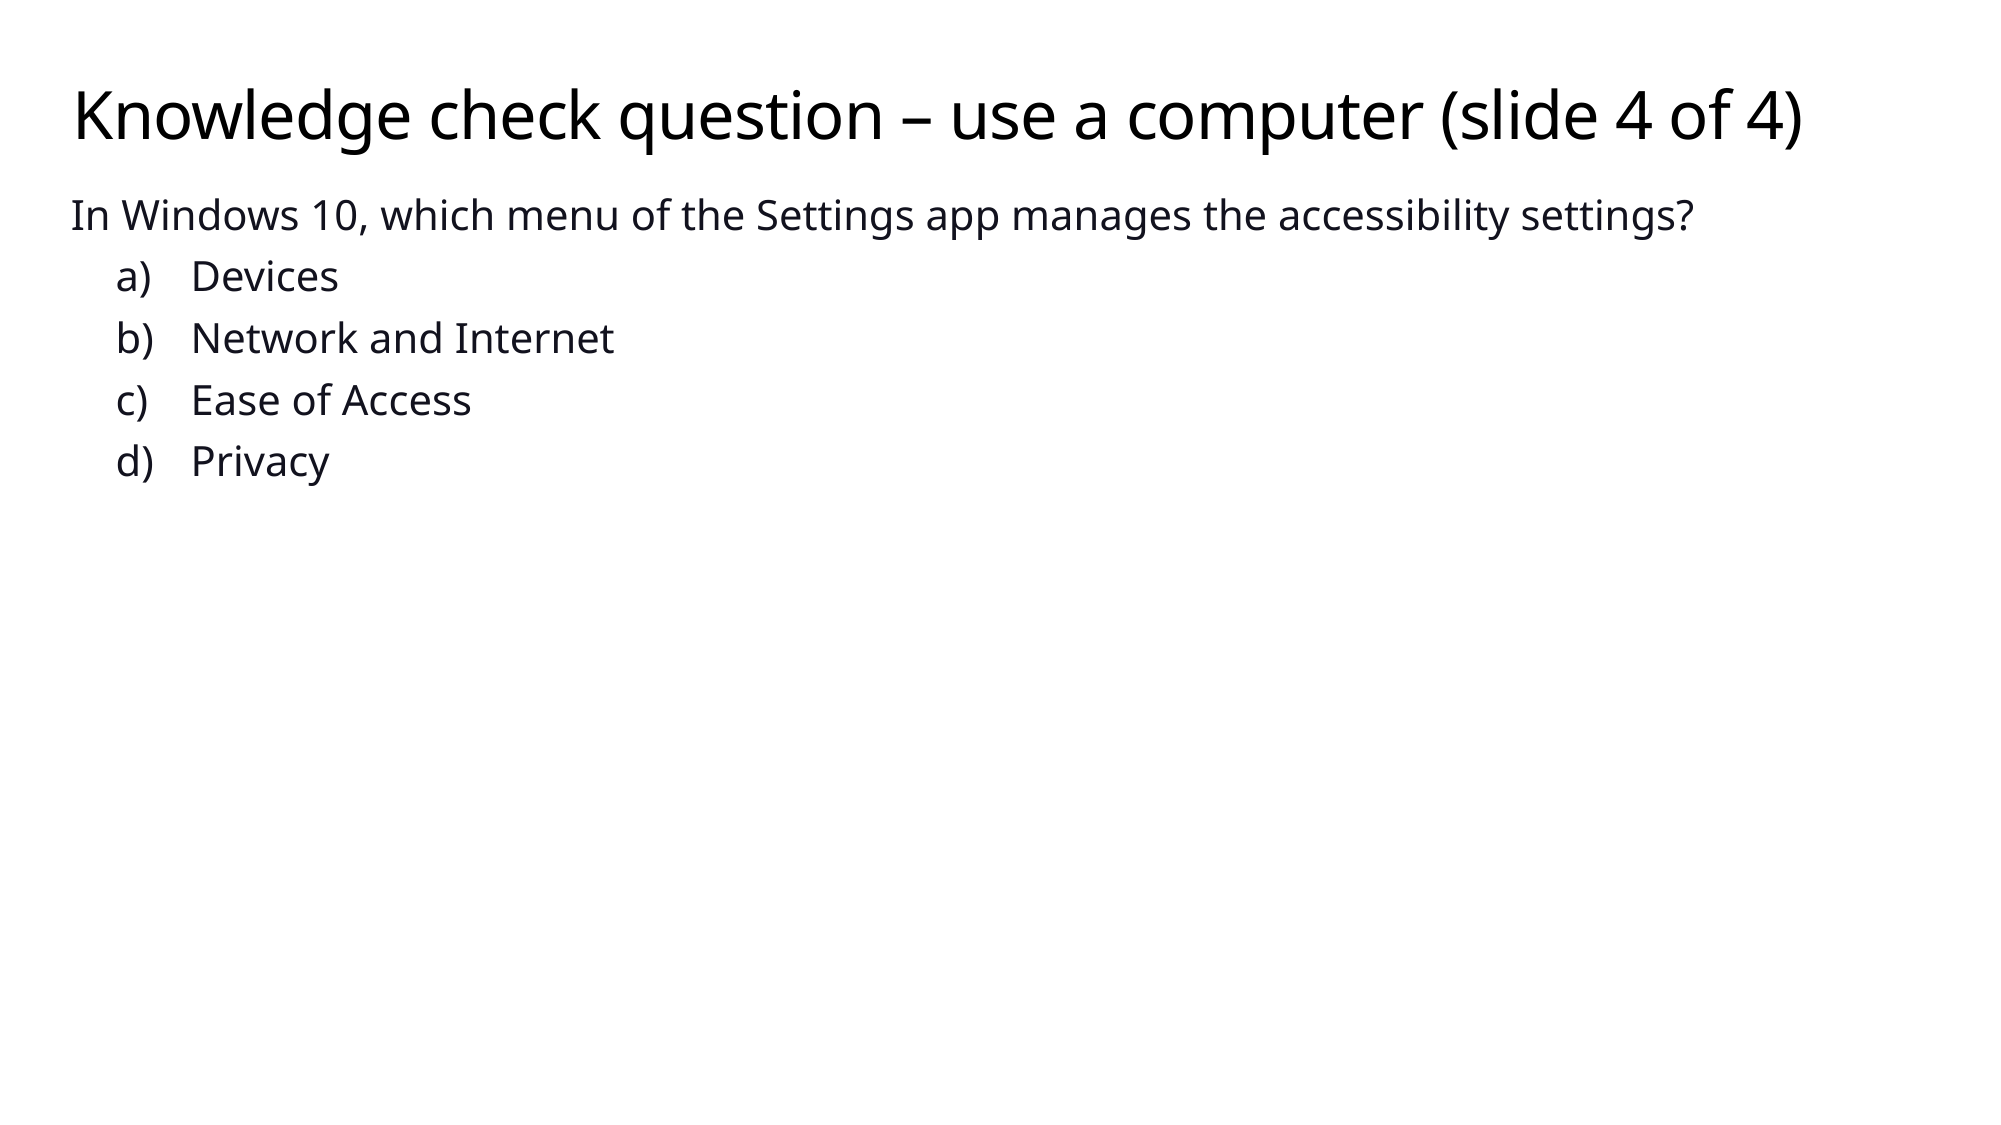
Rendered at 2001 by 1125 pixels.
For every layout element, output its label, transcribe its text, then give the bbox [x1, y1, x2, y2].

title Knowledge check question – use a computer (slide 4 of 4) [72, 72, 1934, 144]
list In Windows 10, which menu of the Settings app manages the accessibility settings? Devices Network and Internet Ease of Access Privacy [70, 194, 1936, 1067]
